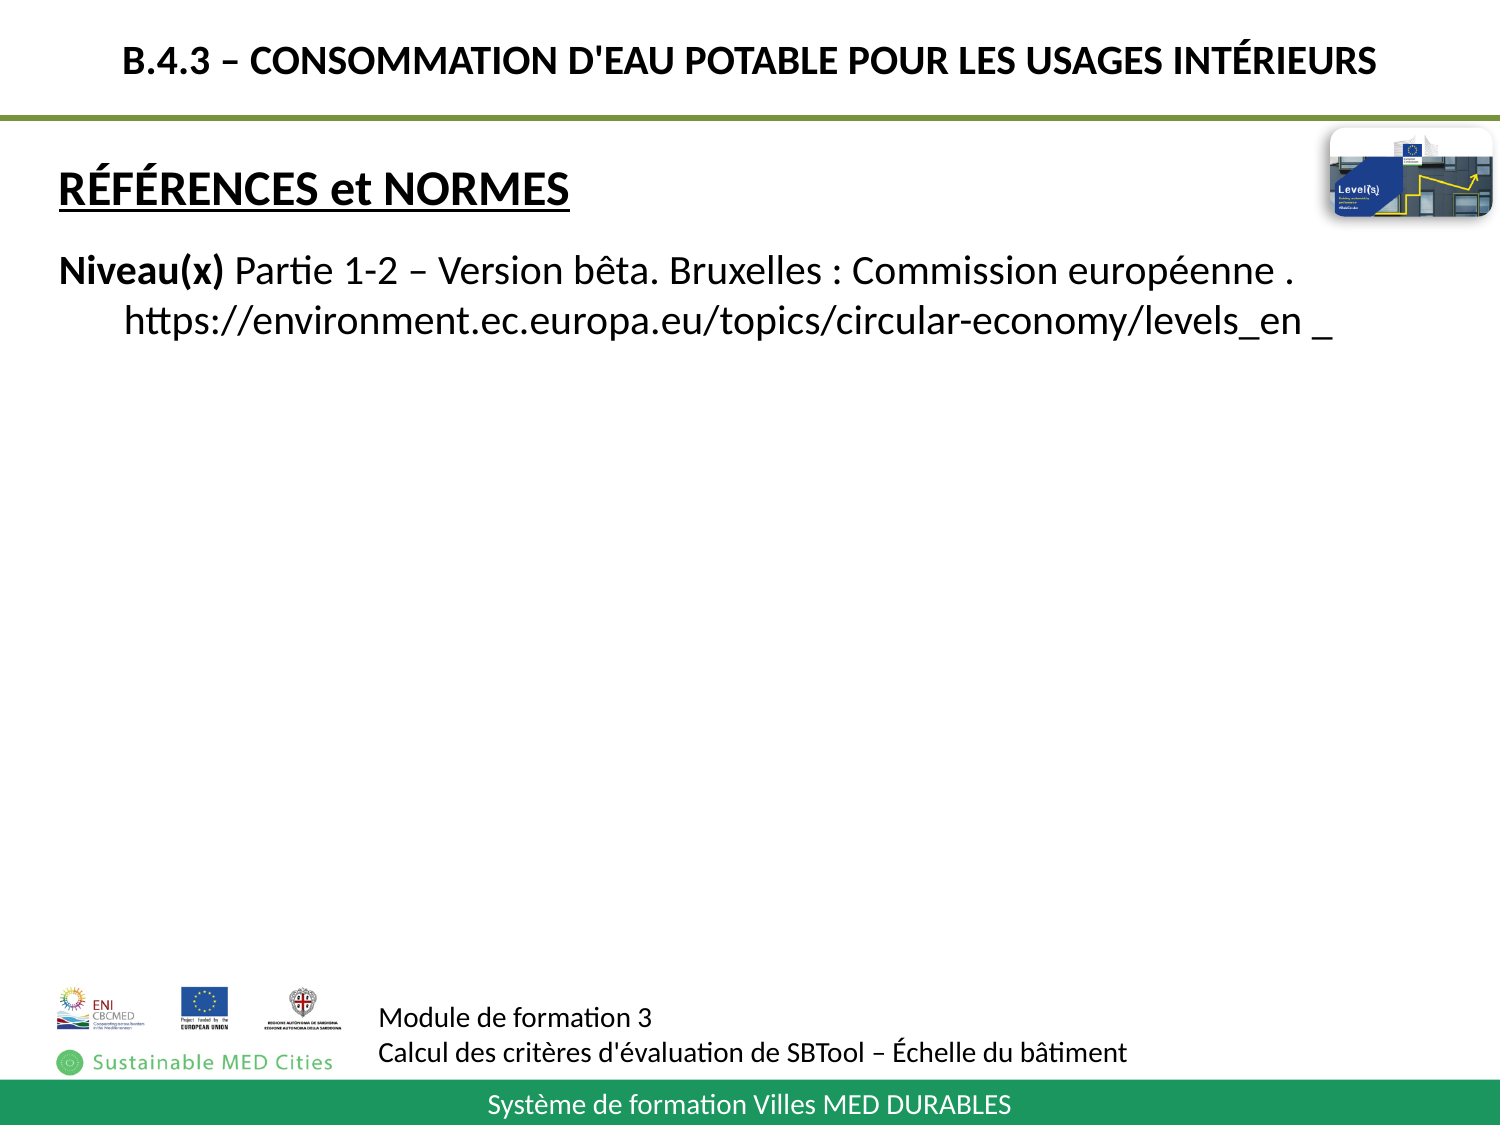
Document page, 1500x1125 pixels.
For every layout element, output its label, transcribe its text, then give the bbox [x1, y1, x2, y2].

text_box Niveau(x) Partie 1-2 – Version bêta. Bruxelles : Commission européenne . https://environment.ec.europa.eu/topics/circular-economy/levels_en _ [43, 225, 1474, 967]
title B.4.3 – CONSOMMATION D'EAU POTABLE POUR LES USAGES INTÉRIEURS [0, 0, 1500, 117]
picture [1329, 127, 1493, 217]
text_box RÉFÉRENCES et NORMES [43, 147, 1331, 225]
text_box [0, 972, 1500, 1125]
